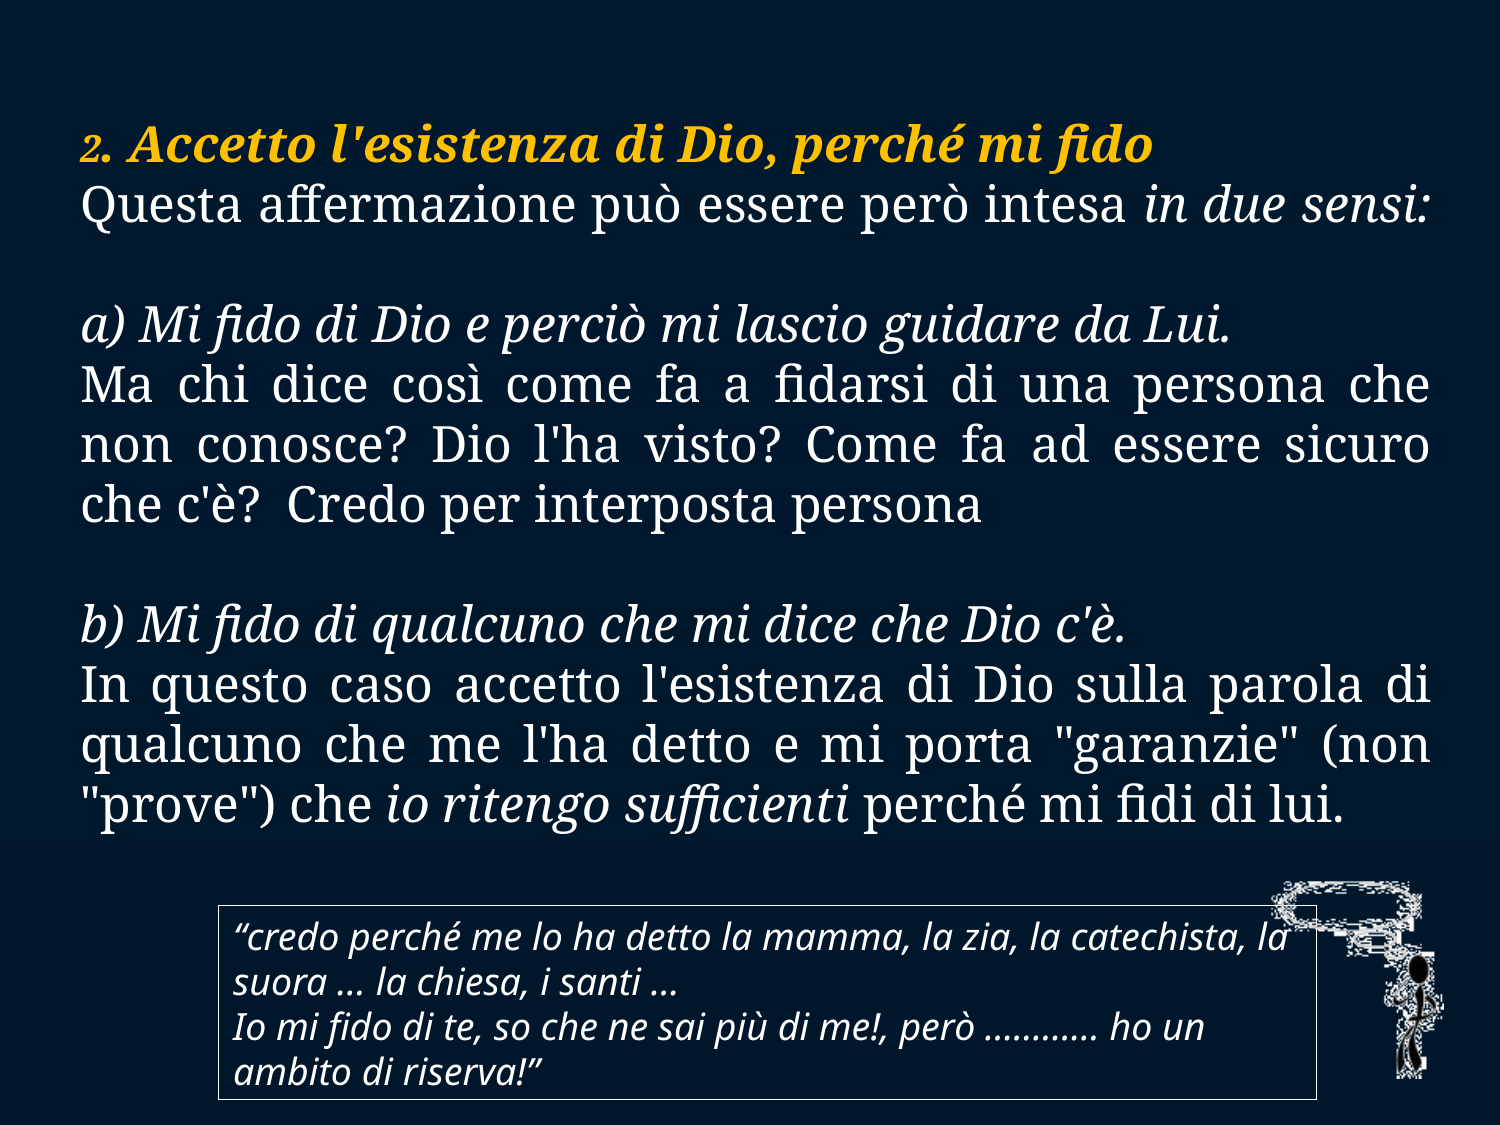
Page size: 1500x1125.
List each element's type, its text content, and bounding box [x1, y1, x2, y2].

picture [1233, 869, 1445, 1080]
text_box “credo perché me lo ha detto la mamma, la zia, la catechista, la suora … la chiesa, i santi … Io mi fido di te, so che ne sai più di me!, però ………… ho un ambito di riserva!” [218, 905, 1317, 1100]
text_box 2. Accetto l'esistenza di Dio, perché mi fido Questa affermazione può essere però intesa in due sensi: a) Mi fido di Dio e perciò mi lascio guidare da Lui. Ma chi dice così come fa a fidarsi di una persona che non conosce? Dio l'ha visto? Come fa ad essere sicuro che c'è? Credo per interposta persona b) Mi fido di qualcuno che mi dice che Dio c'è. In questo caso accetto l'esistenza di Dio sulla parola di qualcuno che me l'ha detto e mi porta "garanzie" (non "prove") che io ritengo sufficienti perché mi fidi di lui. [64, 105, 1447, 841]
